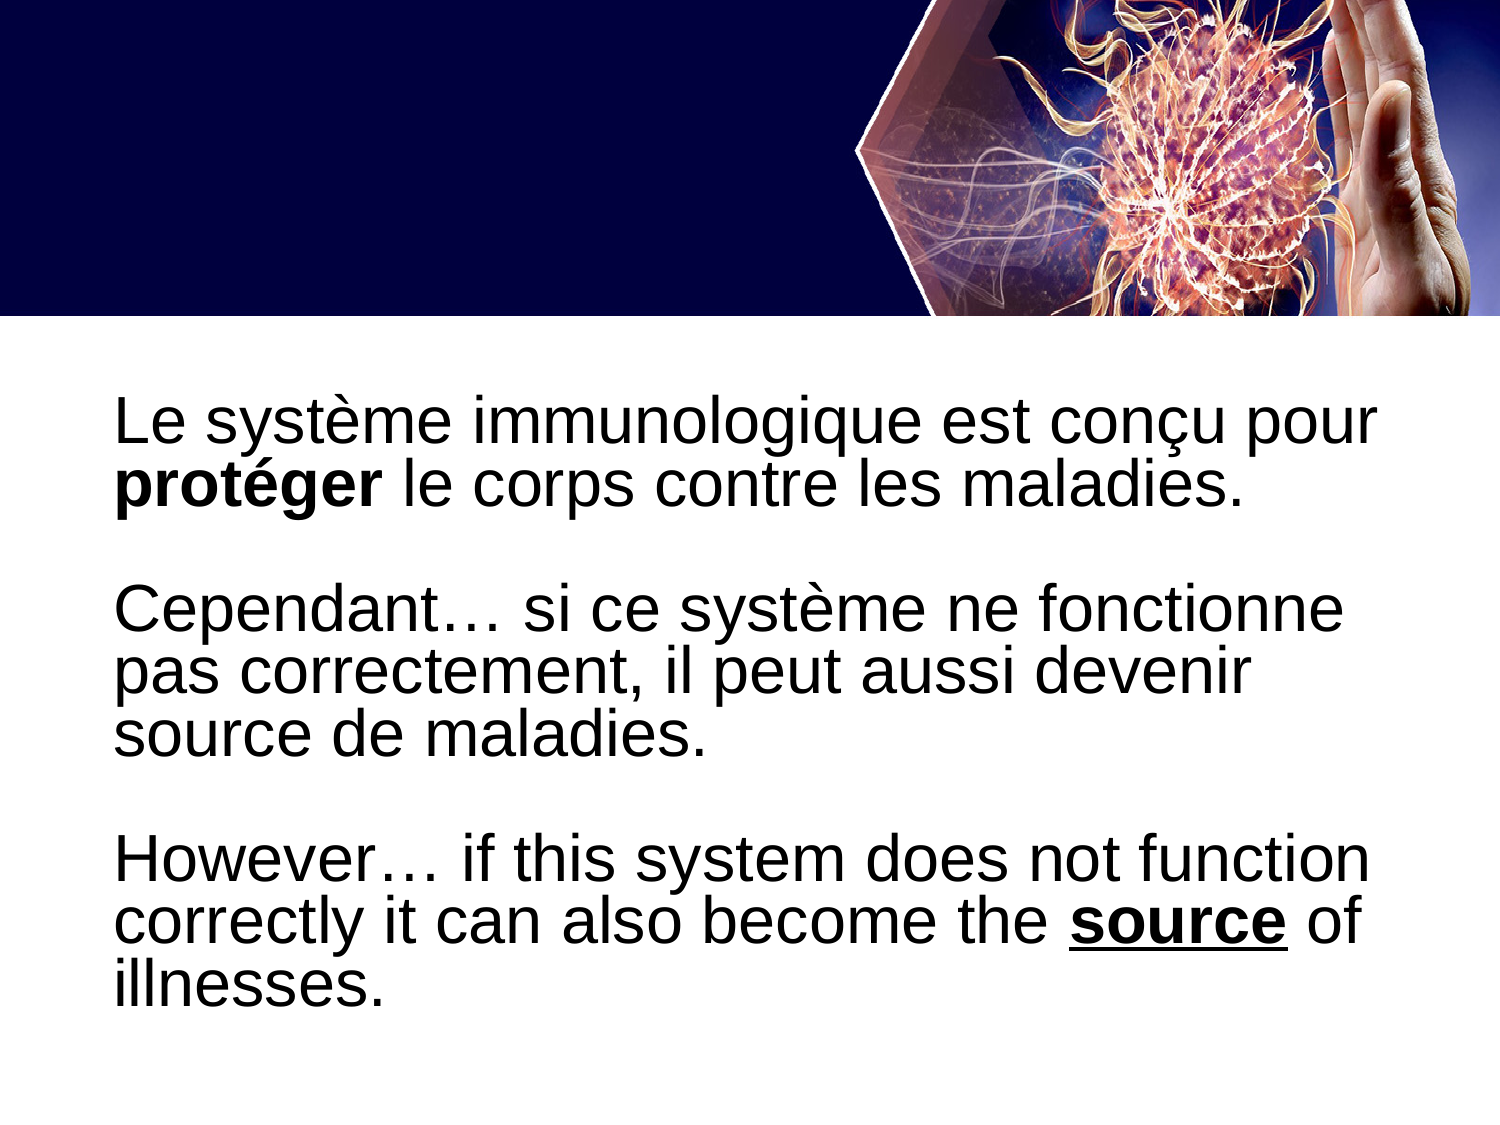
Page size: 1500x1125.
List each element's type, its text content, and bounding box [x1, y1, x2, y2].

picture [0, 0, 1500, 1125]
text_box Le système immunologique est conçu pour protéger le corps contre les maladies. Cependant… si ce système ne fonctionne pas correctement, il peut aussi devenir source de maladies. However… if this system does not function correctly it can also become the source of illnesses. [98, 387, 1452, 1027]
